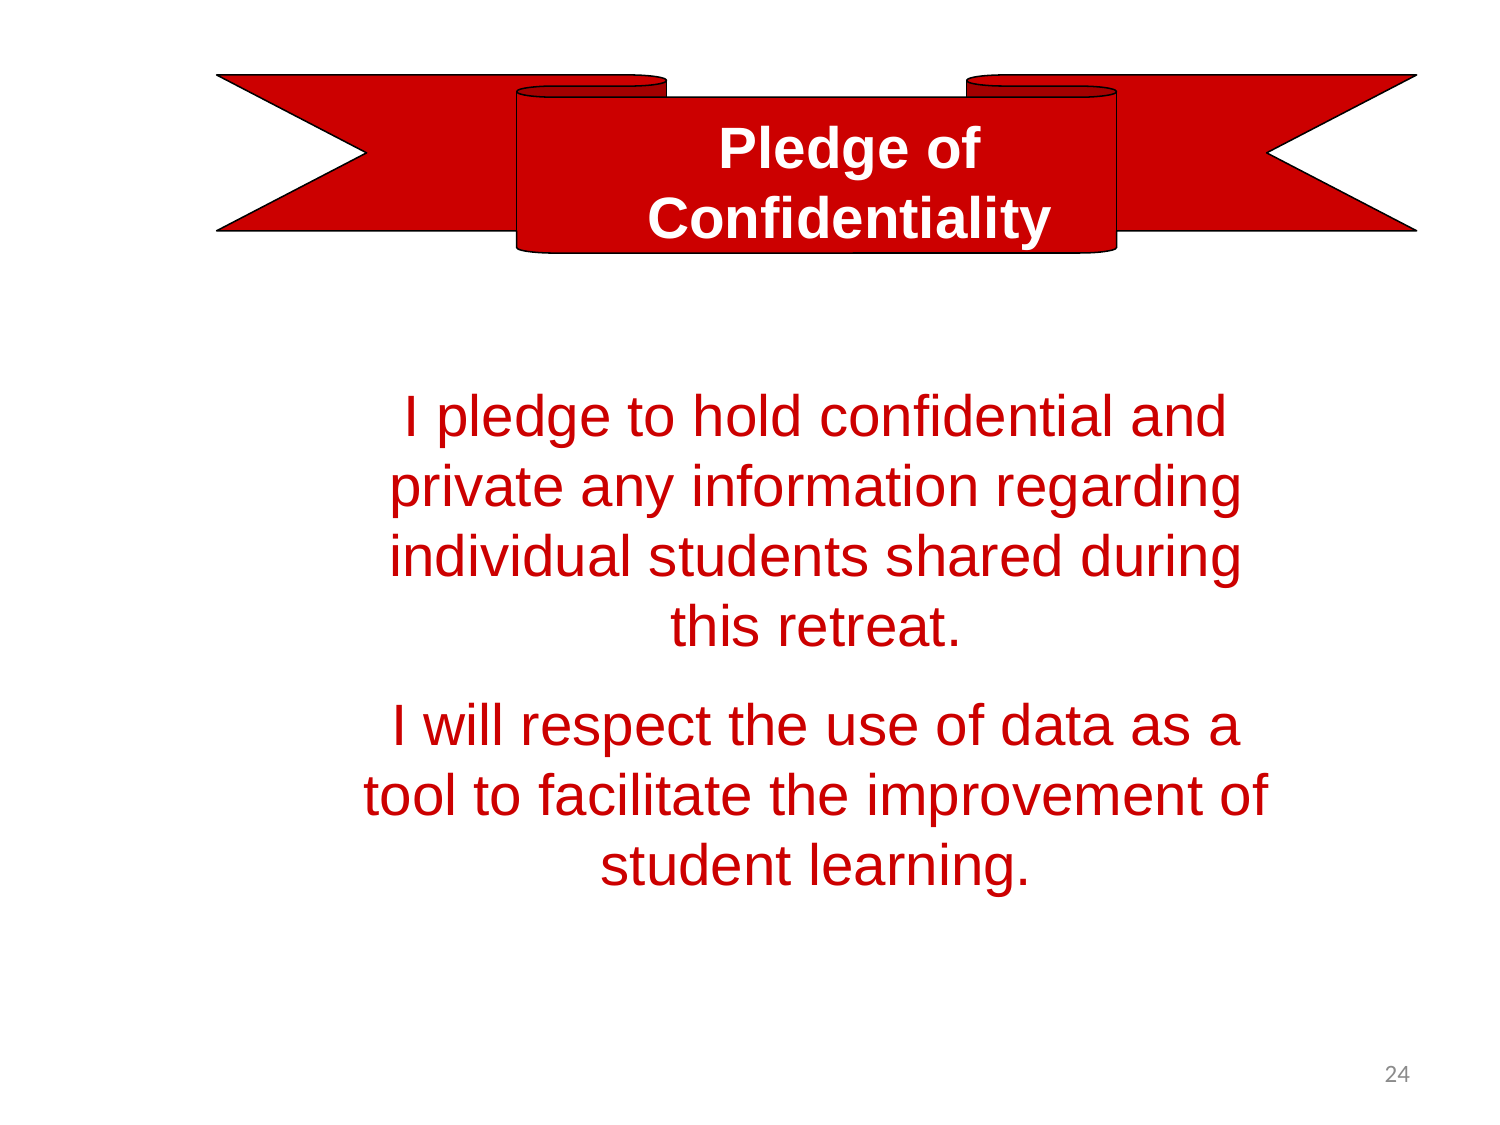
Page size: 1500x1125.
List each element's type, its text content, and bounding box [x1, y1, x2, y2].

text_box Pledge of Confidentiality [566, 103, 1134, 258]
text_box I pledge to hold confidential and private any information regarding individual students shared during this retreat. I will respect the use of data as a tool to facilitate the improvement of student learning. [333, 370, 1300, 905]
slide_number 24 [1074, 1042, 1425, 1103]
text_box [216, 74, 1417, 254]
